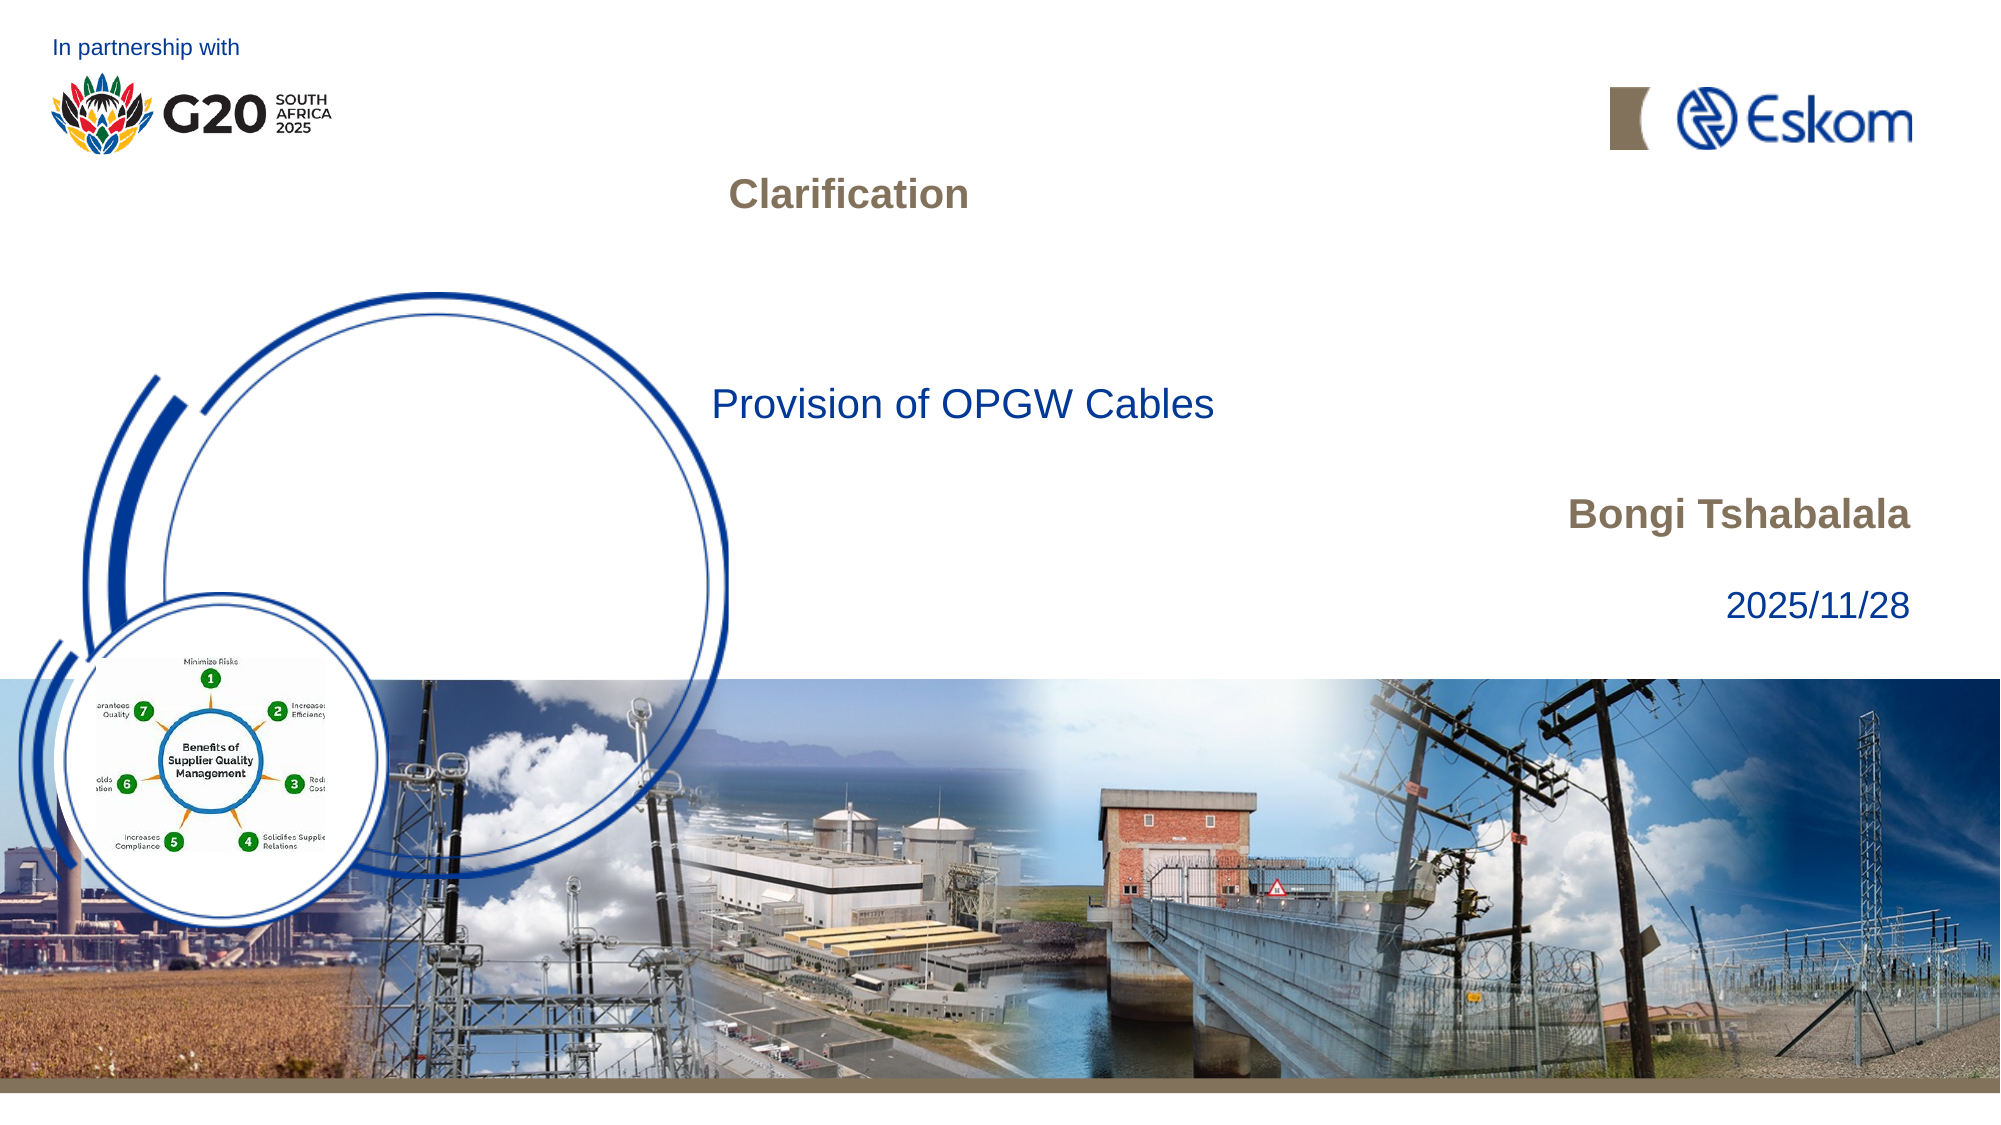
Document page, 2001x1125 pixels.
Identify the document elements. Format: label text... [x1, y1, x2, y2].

picture [358, 679, 709, 873]
subtitle Bongi Tshabalala [757, 479, 1926, 540]
picture [0, 679, 2000, 1078]
picture [368, 679, 690, 857]
text_box Clarification [713, 164, 1882, 225]
list 2025/11/28 [757, 578, 1926, 633]
picture [50, 72, 337, 155]
picture [96, 658, 325, 852]
title Provision of OPGW Cables [696, 242, 1938, 475]
